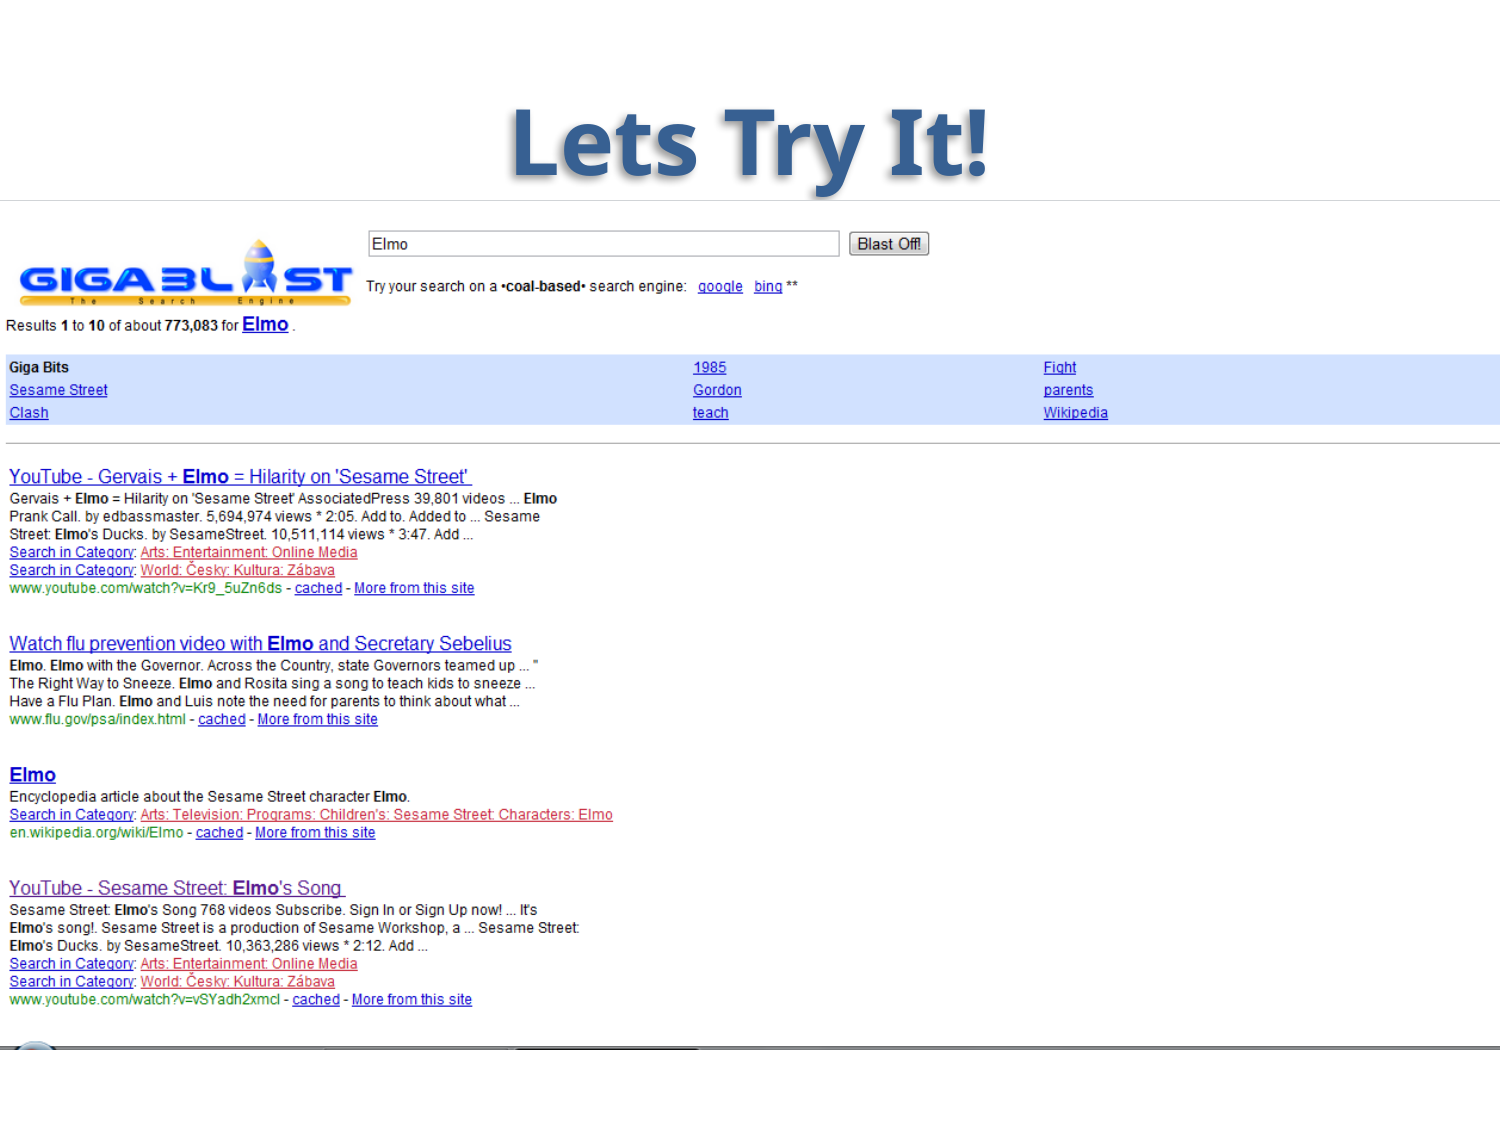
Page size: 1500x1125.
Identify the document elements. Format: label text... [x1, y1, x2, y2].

picture [0, 199, 1500, 1050]
title Lets Try It! [75, 45, 1425, 198]
